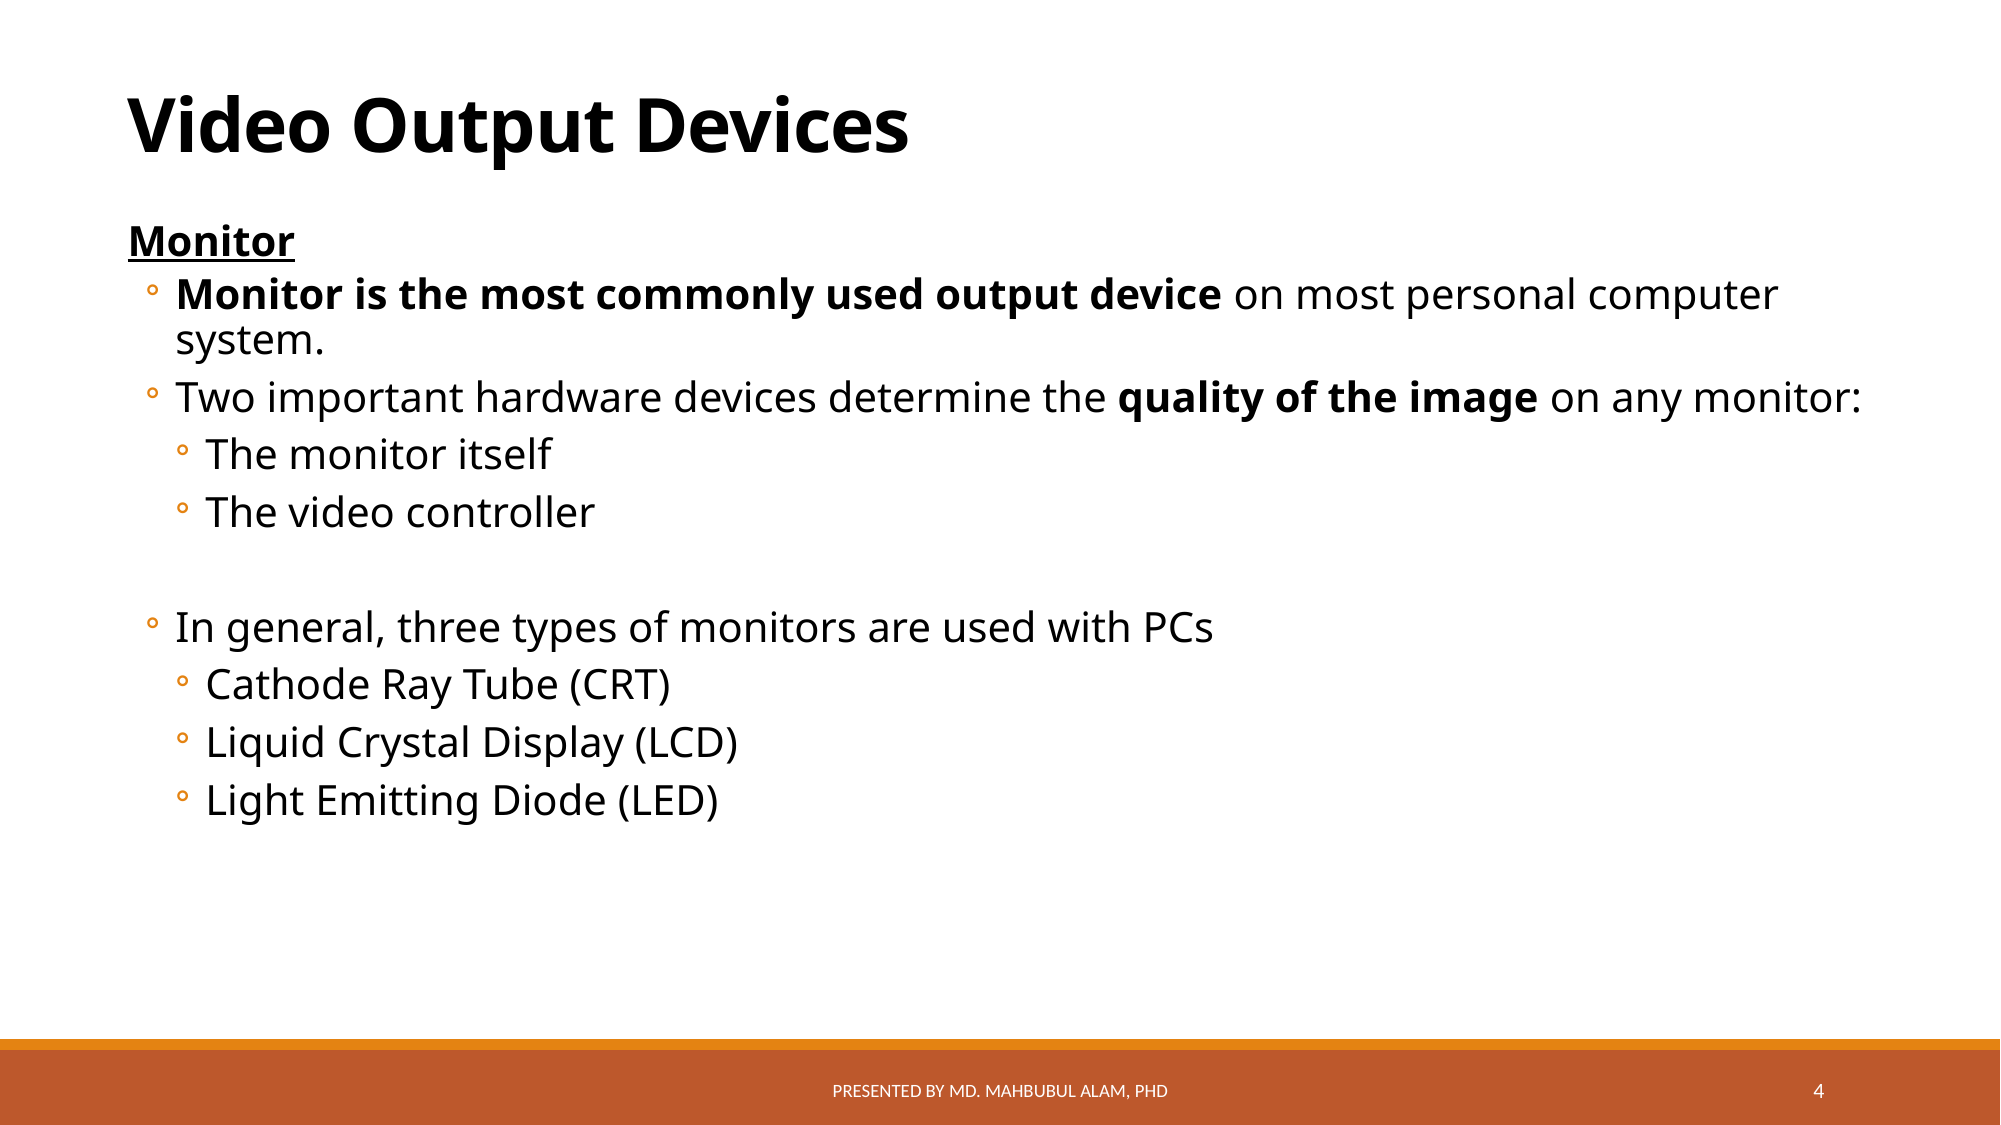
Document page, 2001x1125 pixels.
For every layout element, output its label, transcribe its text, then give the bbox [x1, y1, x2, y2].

list Monitor Monitor is the most commonly used output device on most personal computer system. Two important hardware devices determine the quality of the image on any monitor: The monitor itself The video controller In general, three types of monitors are used with PCs Cathode Ray Tube (CRT) Liquid Crystal Display (LCD) Light Emitting Diode (LED) [112, 212, 1888, 988]
slide_number 4 [1624, 1059, 1840, 1120]
footer Presented by Md. Mahbubul Alam, PhD [604, 1059, 1396, 1120]
title Video Output Devices [112, 62, 1830, 175]
